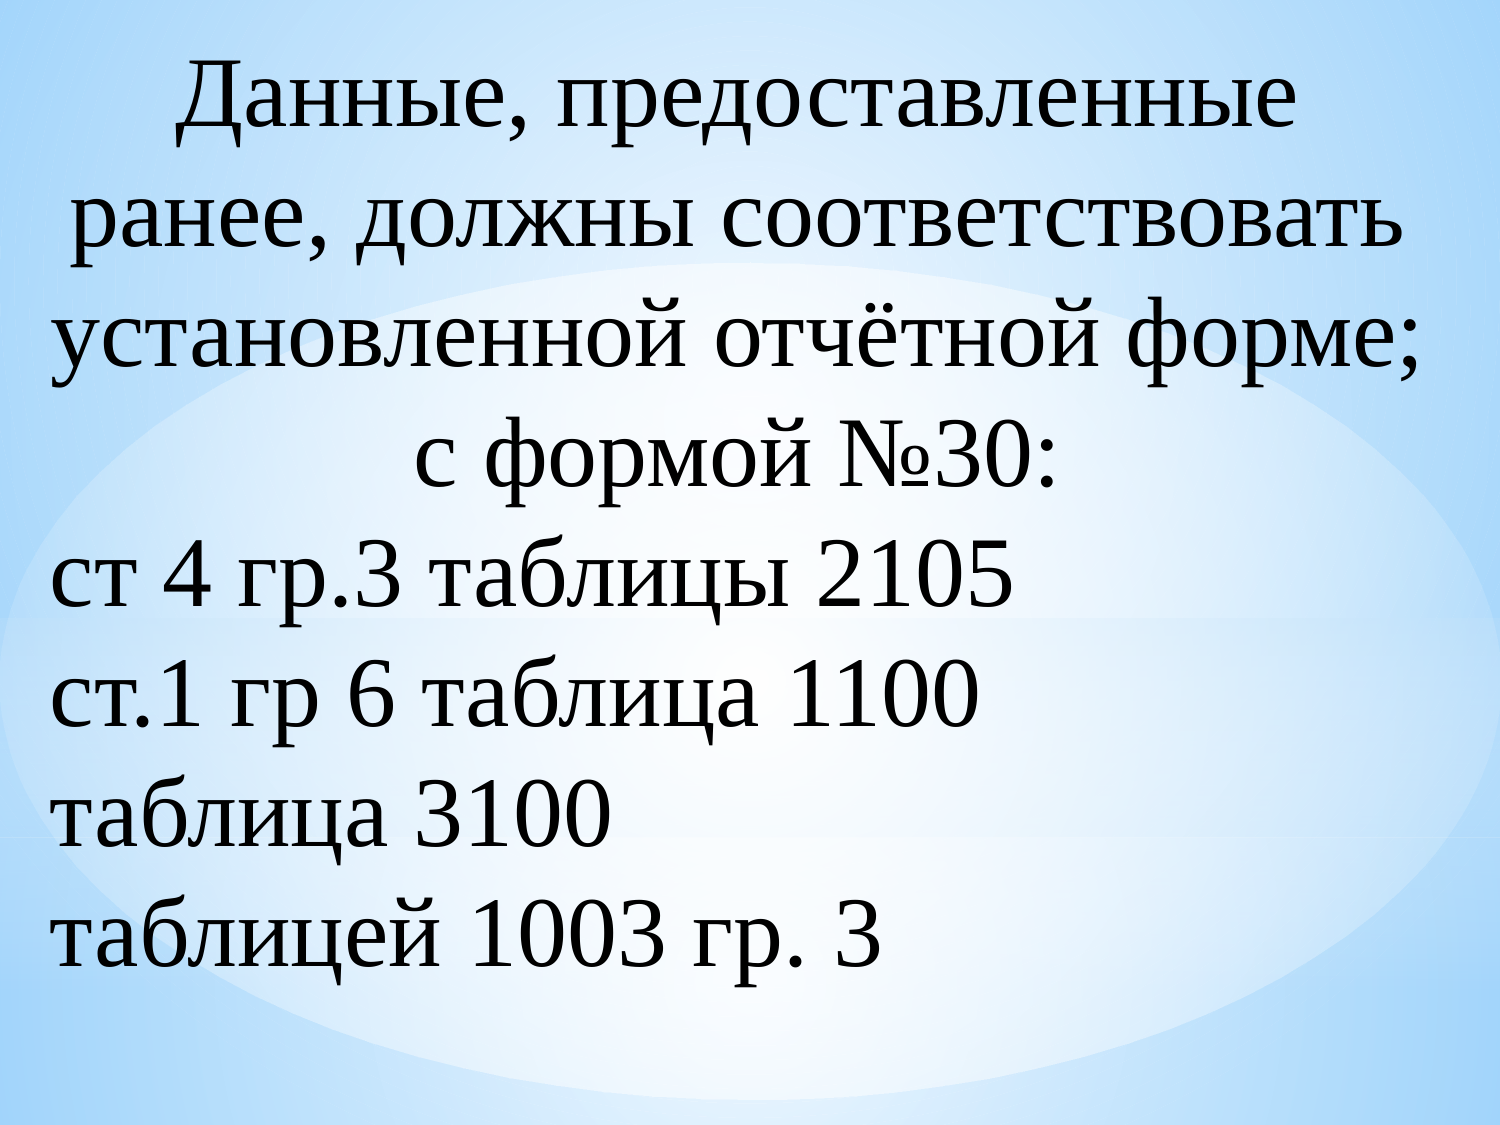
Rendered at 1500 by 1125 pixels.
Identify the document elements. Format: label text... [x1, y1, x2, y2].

text_box Данные, предоставленные ранее, должны соответствовать установленной отчётной форме; с формой №30: ст 4 гр.3 таблицы 2105 ст.1 гр 6 таблица 1100 таблица 3100 таблицей 1003 гр. 3 [35, 19, 1441, 1114]
